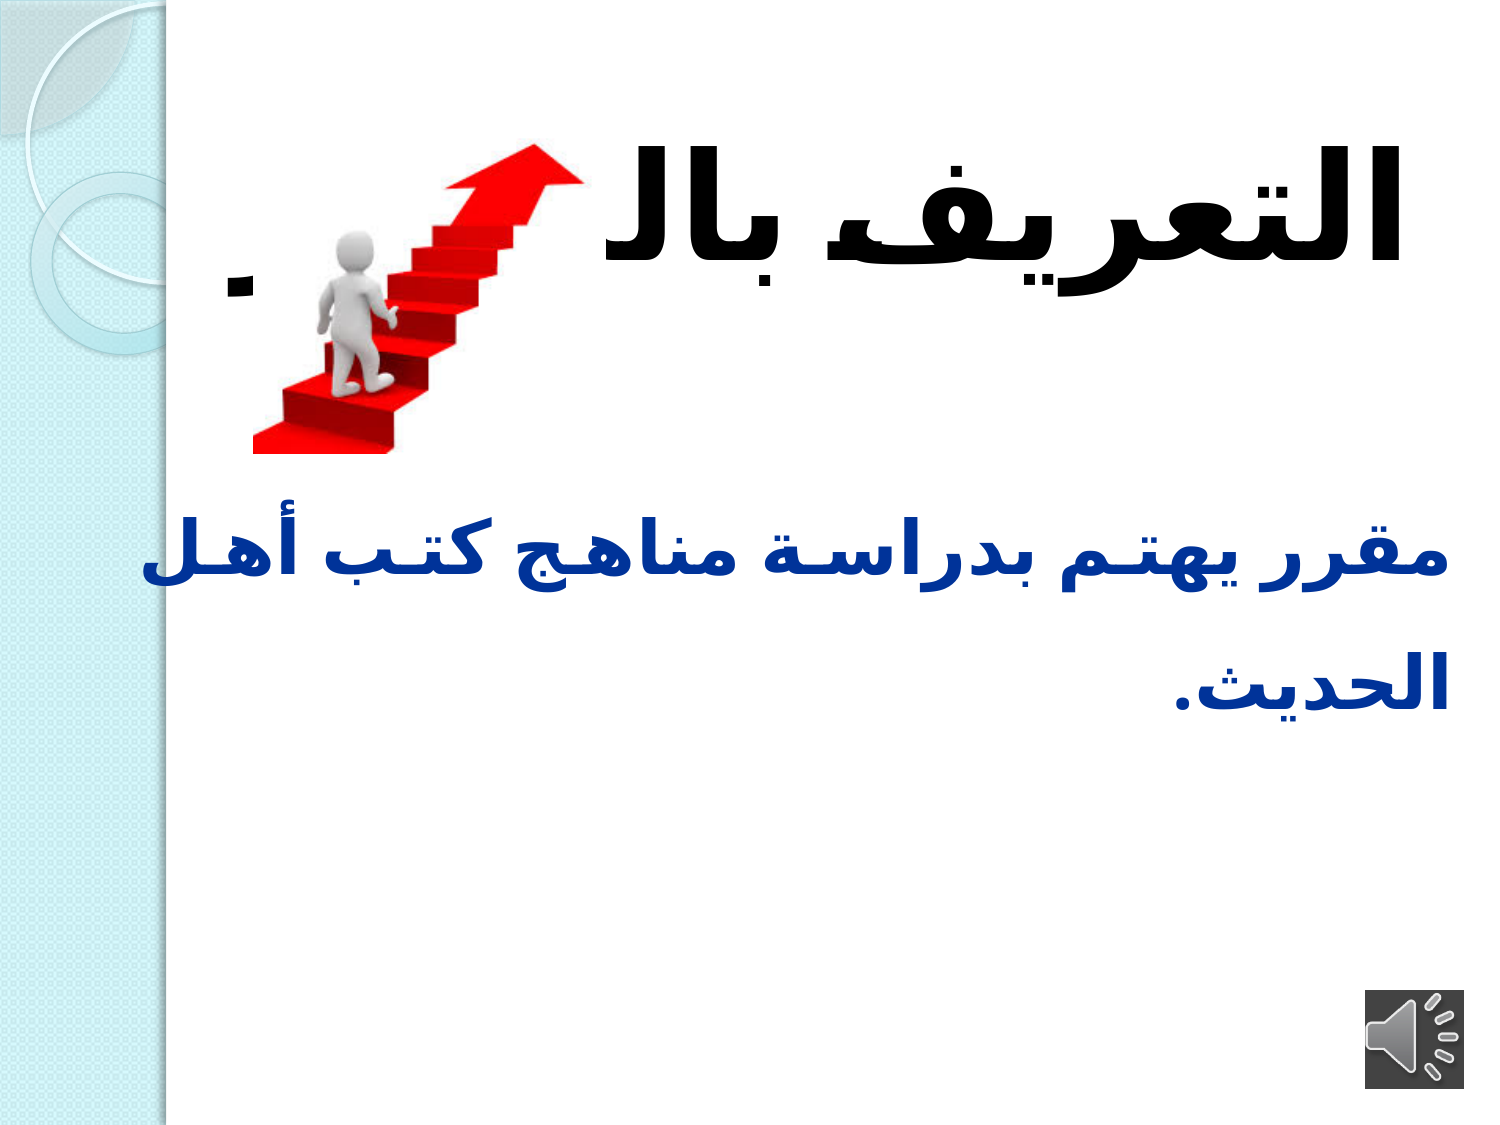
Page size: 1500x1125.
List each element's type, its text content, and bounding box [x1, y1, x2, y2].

list مقرر يهتم بدراسة مناهج كتب أهل الحديث. [123, 446, 1474, 1120]
picture [253, 101, 606, 454]
title التعريف بالمقرر [76, 42, 1427, 358]
picture [1364, 989, 1465, 1090]
